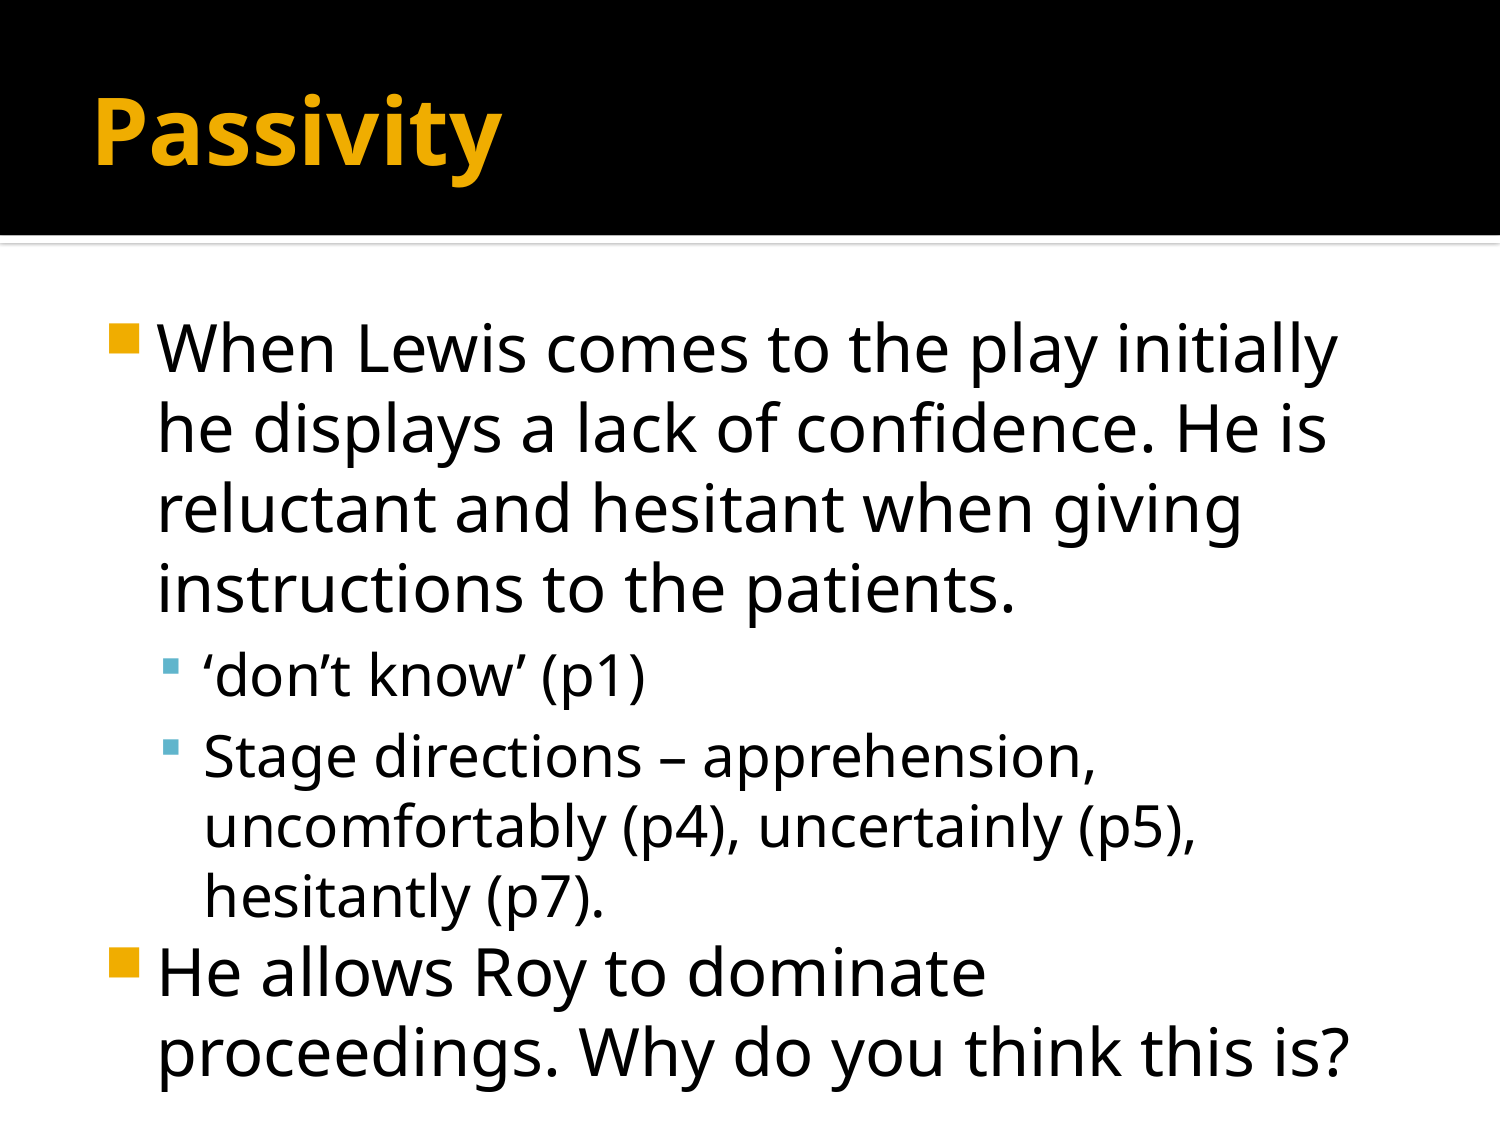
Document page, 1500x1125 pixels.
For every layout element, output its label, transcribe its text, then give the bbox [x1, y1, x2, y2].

list When Lewis comes to the play initially he displays a lack of confidence. He is reluctant and hesitant when giving instructions to the patients. ‘don’t know’ (p1) Stage directions – apprehension, uncomfortably (p4), uncertainly (p5), hesitantly (p7). He allows Roy to dominate proceedings. Why do you think this is? [75, 291, 1425, 1050]
title Passivity [75, 25, 1425, 231]
